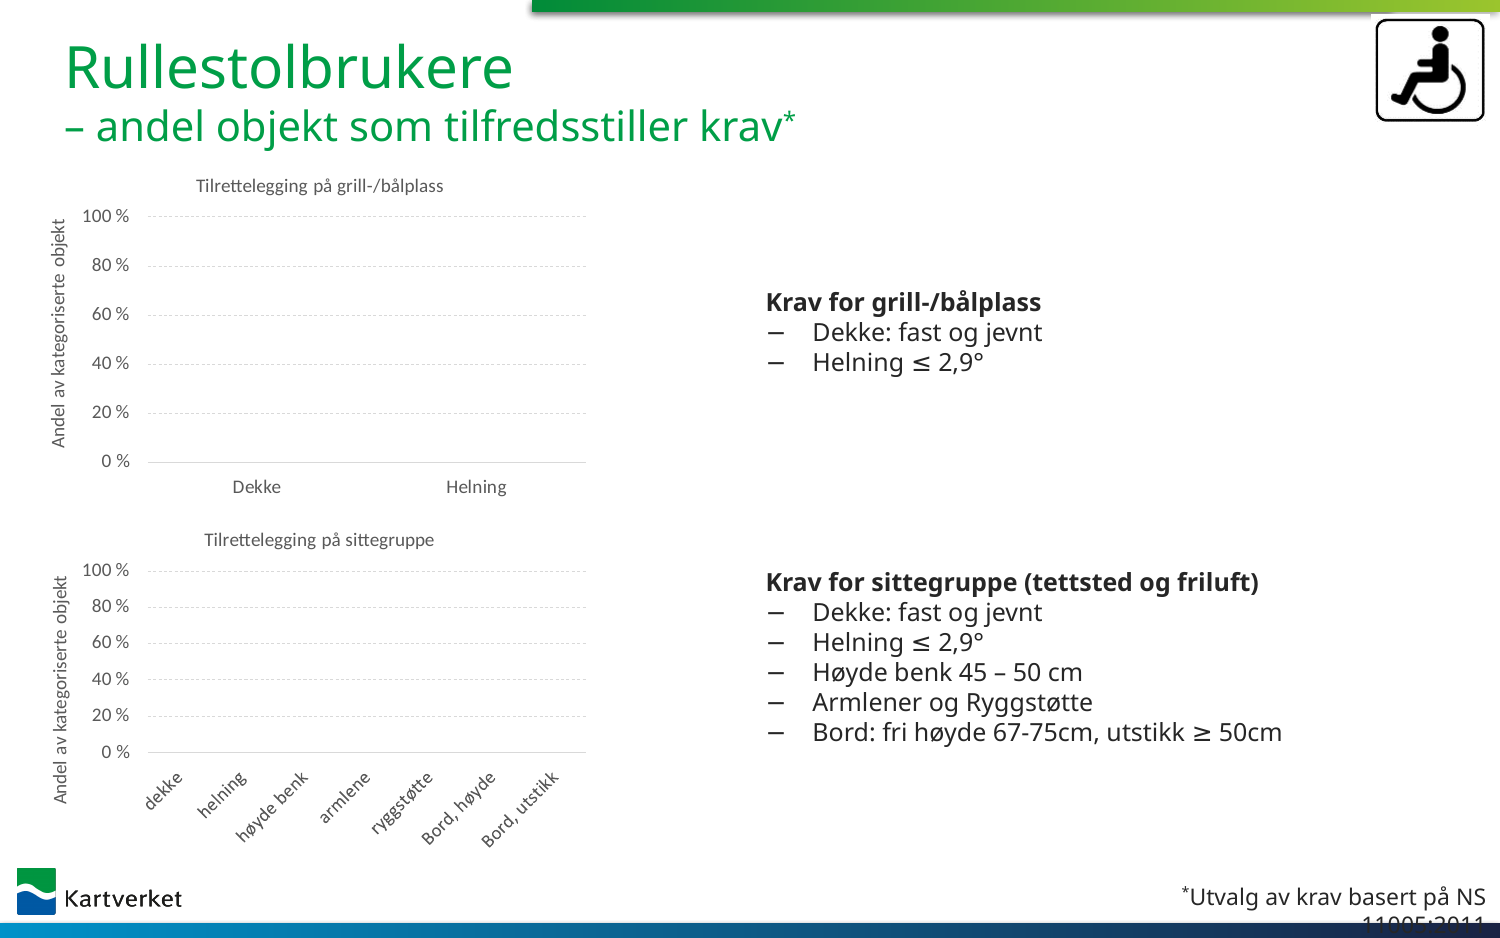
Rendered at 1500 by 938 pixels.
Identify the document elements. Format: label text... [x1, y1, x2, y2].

picture [1371, 13, 1491, 127]
picture [41, 166, 597, 505]
text_box Rullestolbrukere – andel objekt som tilfredsstiller krav* [49, 14, 1431, 158]
text_box Krav for grill-/bålplass Dekke: fast og jevnt Helning ≤ 2,9° [750, 279, 1452, 384]
picture [41, 520, 597, 859]
text_box Krav for sittegruppe (tettsted og friluft) Dekke: fast og jevnt Helning ≤ 2,9° Høyde benk 45 – 50 cm Armlener og Ryggstøtte Bord: fri høyde 67-75cm, utstikk ≥ 50cm [750, 559, 1500, 754]
text_box *Utvalg av krav basert på NS 11005:2011 [1068, 873, 1500, 938]
